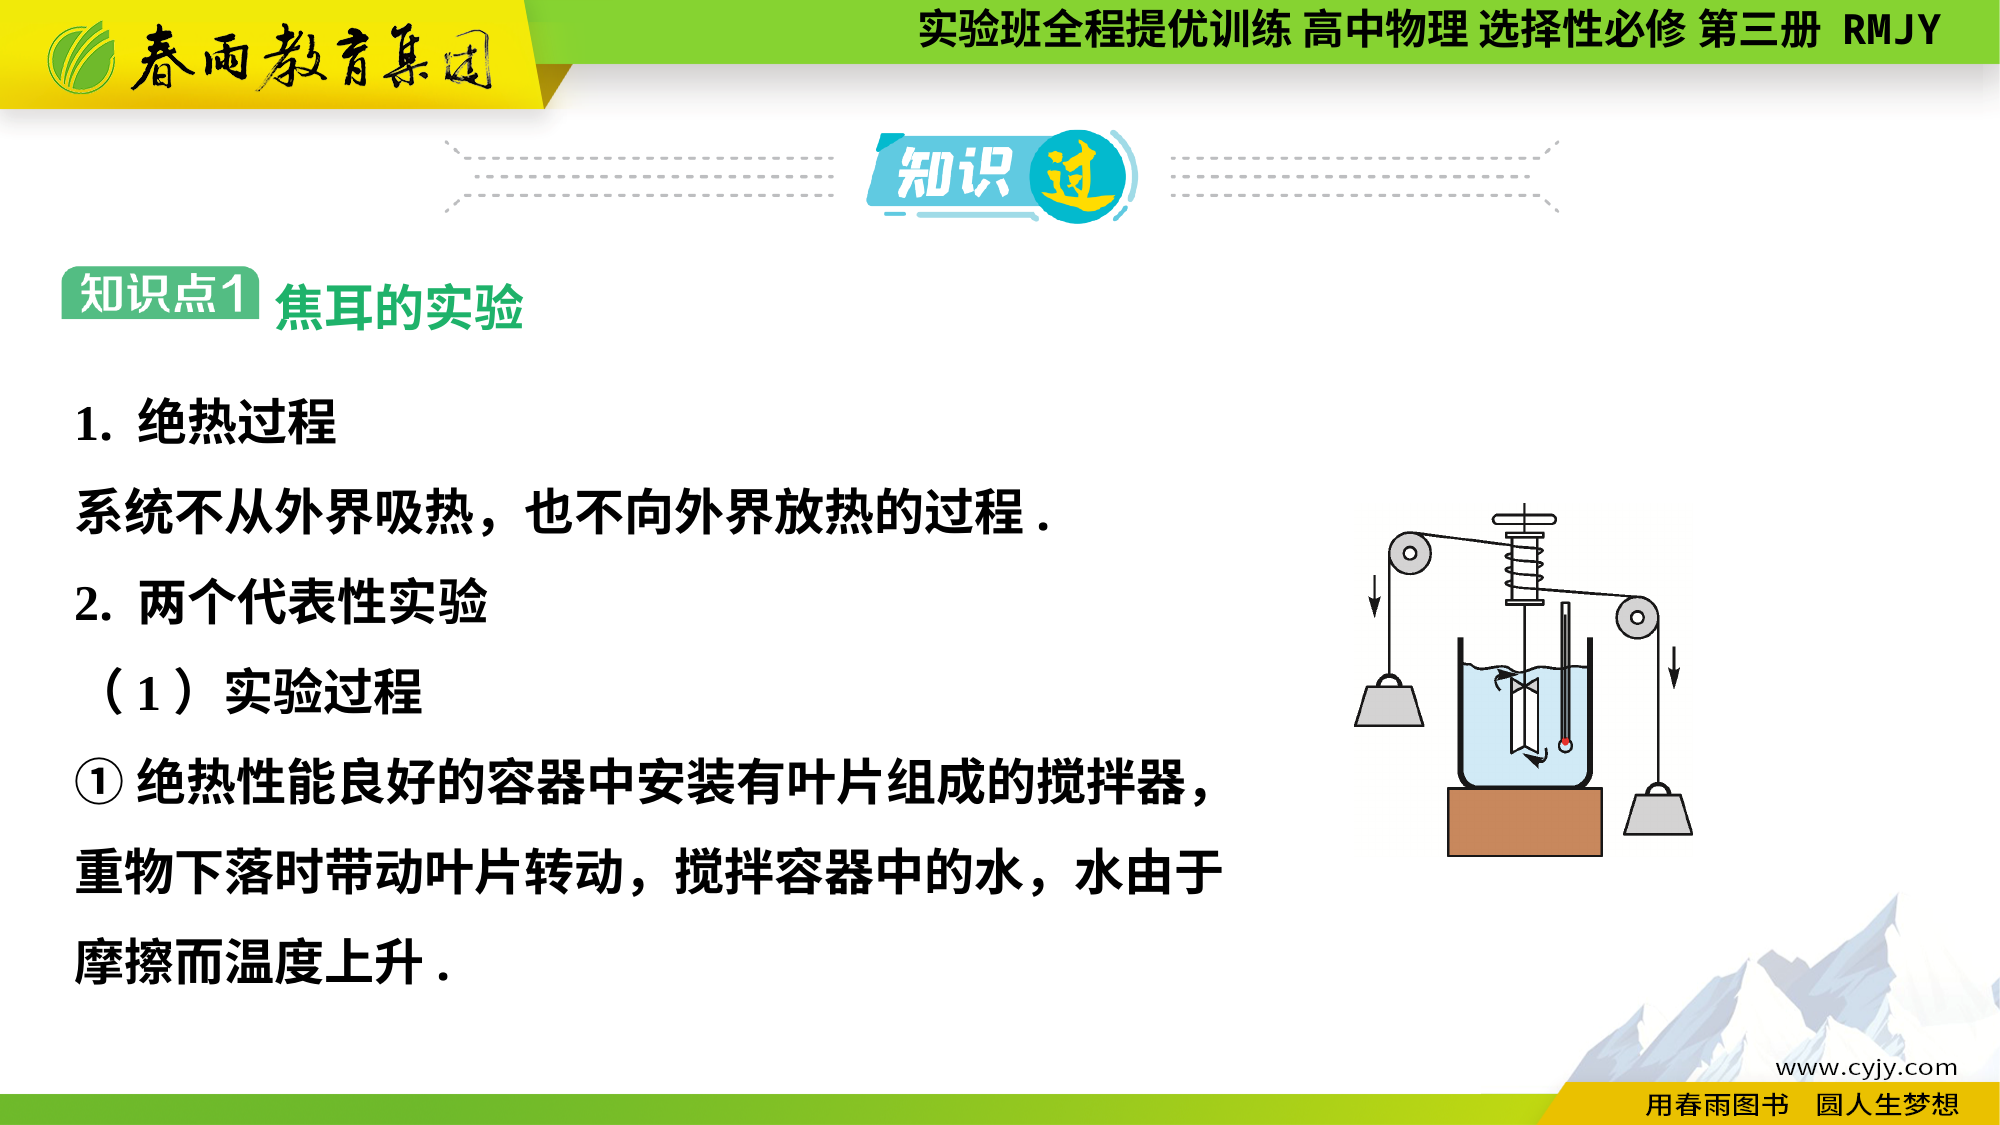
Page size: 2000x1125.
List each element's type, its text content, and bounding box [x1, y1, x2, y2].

picture [0, 0, 2000, 1125]
text_box 焦耳的实验 [259, 238, 1944, 344]
list 1. 绝热过程 系统不从外界吸热，也不向外界放热的过程. 2. 两个代表性实验 （1）实验过程 ①绝热性能良好的容器中安装有叶片组成的搅拌器， 重物下落时带动叶片转动，搅拌容器中的水，水由于 摩擦而温度上升. [59, 352, 1944, 993]
